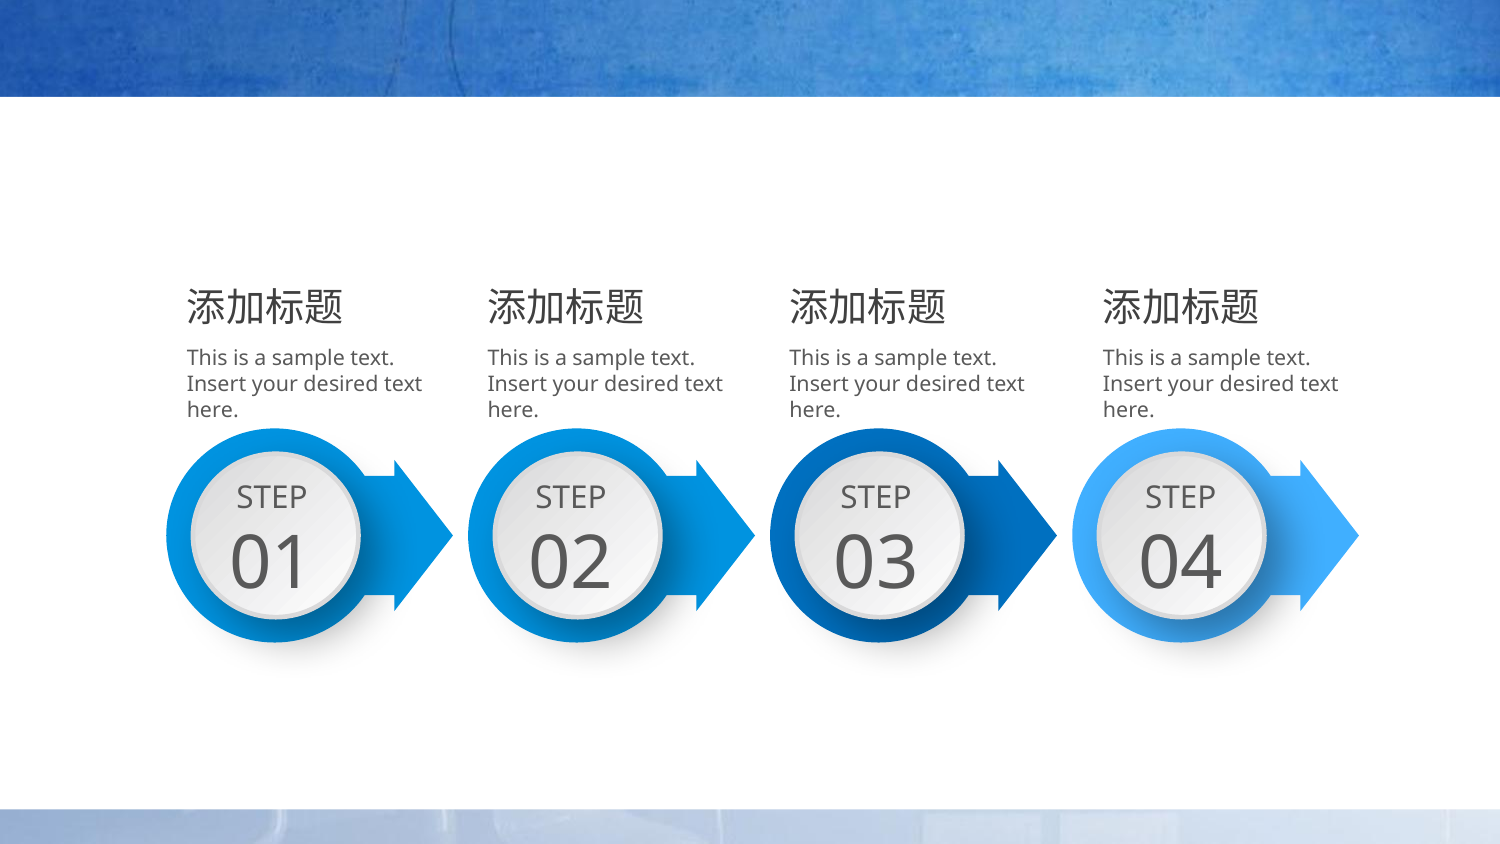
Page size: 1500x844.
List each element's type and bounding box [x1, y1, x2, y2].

picture [0, 0, 1500, 96]
text_box [1088, 274, 1385, 405]
picture [0, 810, 1500, 844]
text_box [1072, 428, 1359, 643]
text_box [172, 274, 469, 405]
text_box [770, 428, 1057, 643]
text_box [166, 428, 453, 643]
text_box [472, 274, 769, 405]
text_box [468, 428, 755, 643]
text_box [774, 274, 1071, 405]
